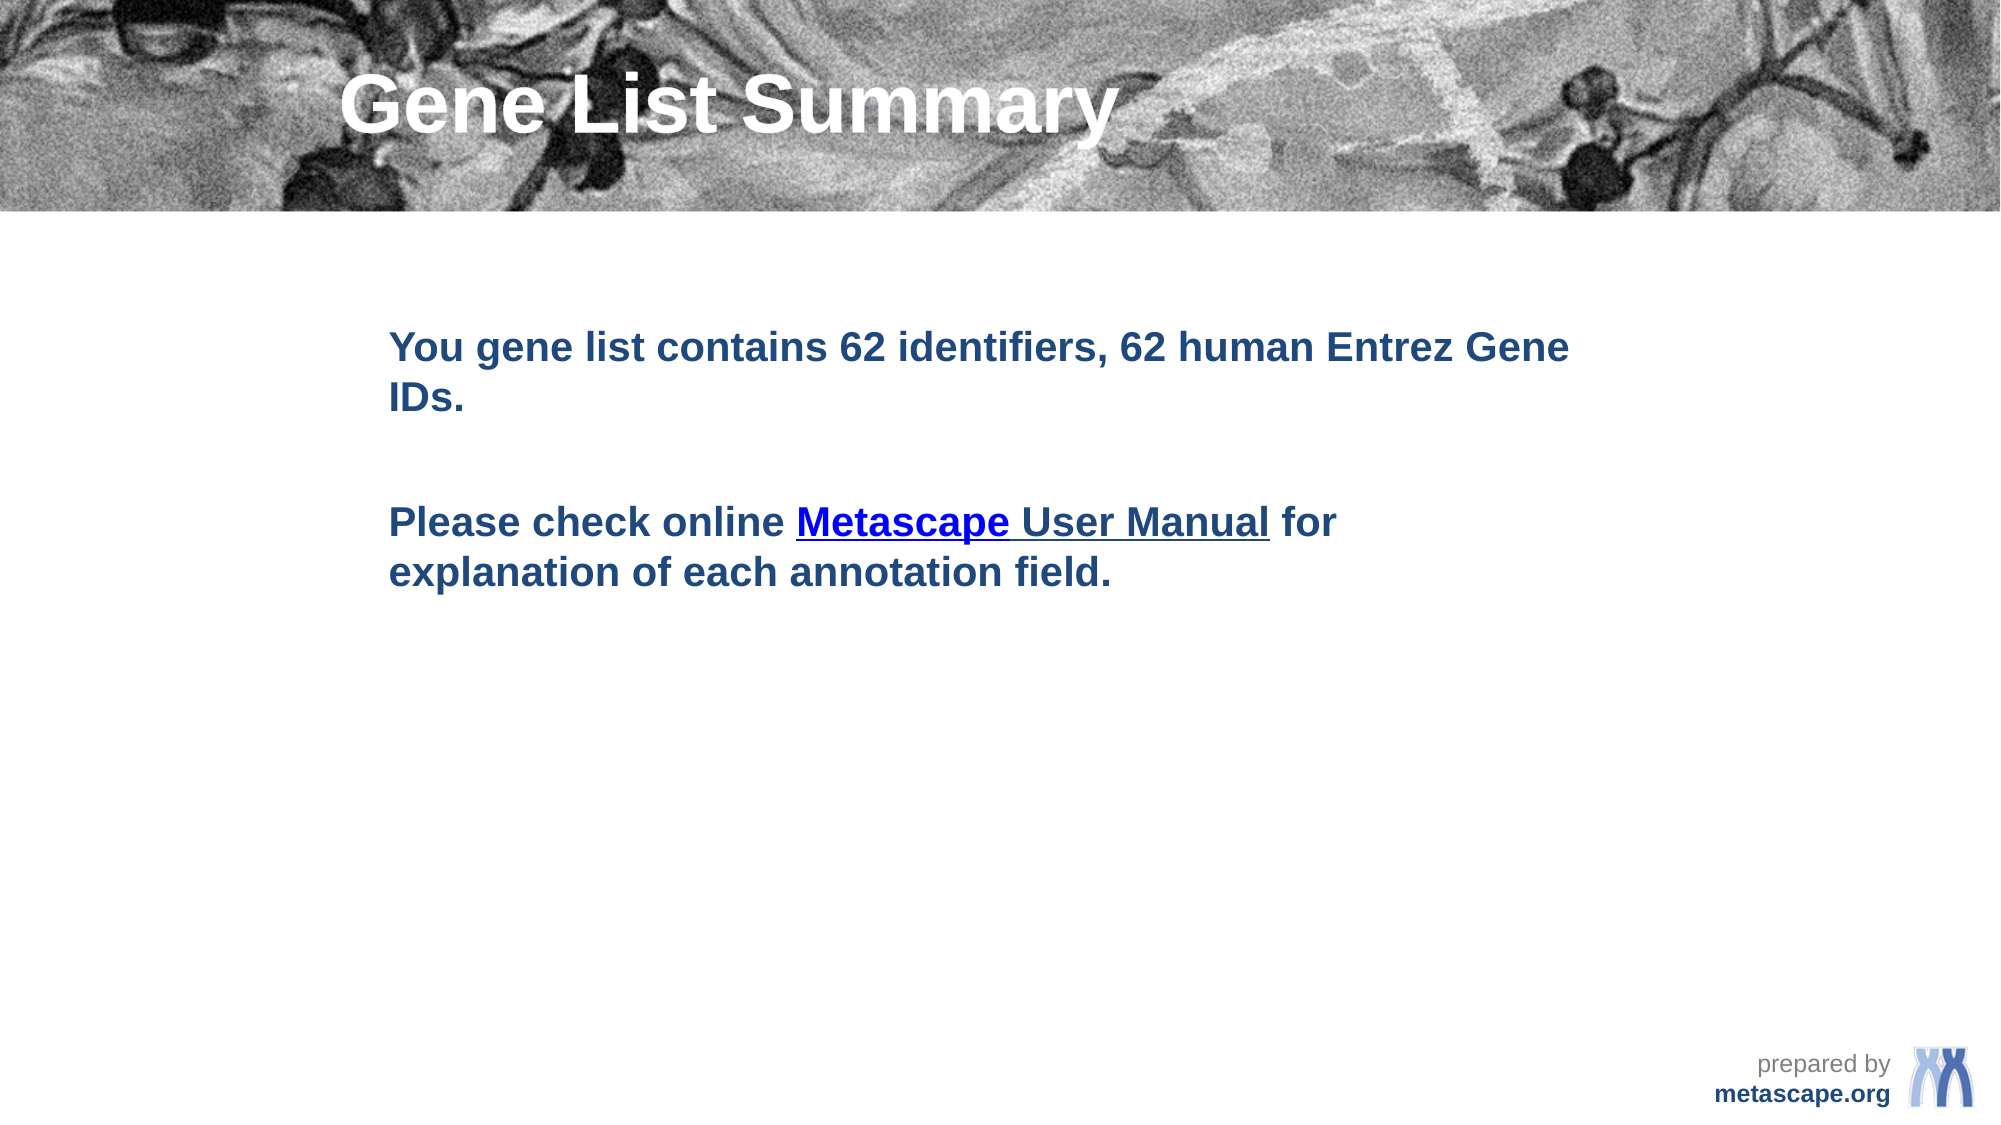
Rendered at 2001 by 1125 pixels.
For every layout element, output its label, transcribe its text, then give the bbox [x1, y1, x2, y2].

text_box You gene list contains 62 identifiers, 62 human Entrez Gene IDs. [373, 311, 1647, 427]
picture [0, 0, 2001, 1125]
text_box Please check online Metascape User Manual for explanation of each annotation field. [373, 487, 1526, 603]
title Gene List Summary [323, 11, 1226, 187]
